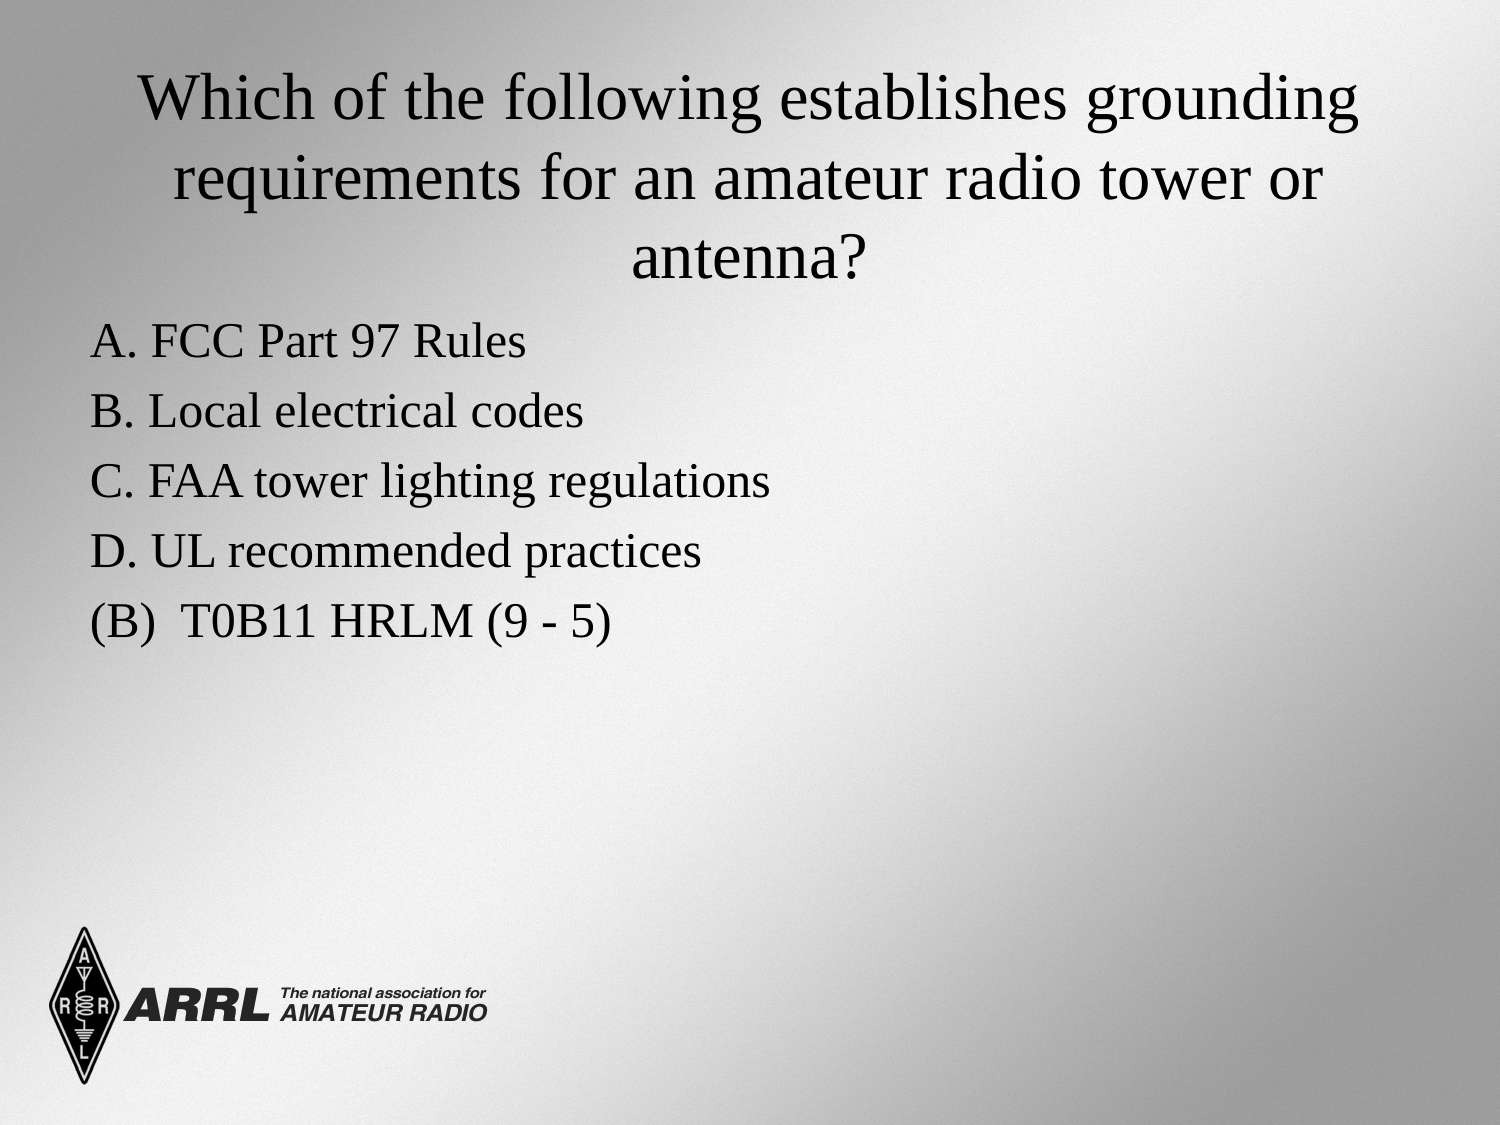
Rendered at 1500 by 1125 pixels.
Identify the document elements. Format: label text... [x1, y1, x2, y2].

picture [0, 0, 1500, 1125]
list A. FCC Part 97 Rules B. Local electrical codes C. FAA tower lighting regulations D. UL recommended practices (B) T0B11 HRLM (9 - 5) [75, 299, 1425, 1005]
title Which of the following establishes grounding requirements for an amateur radio tower or antenna? [75, 45, 1425, 233]
